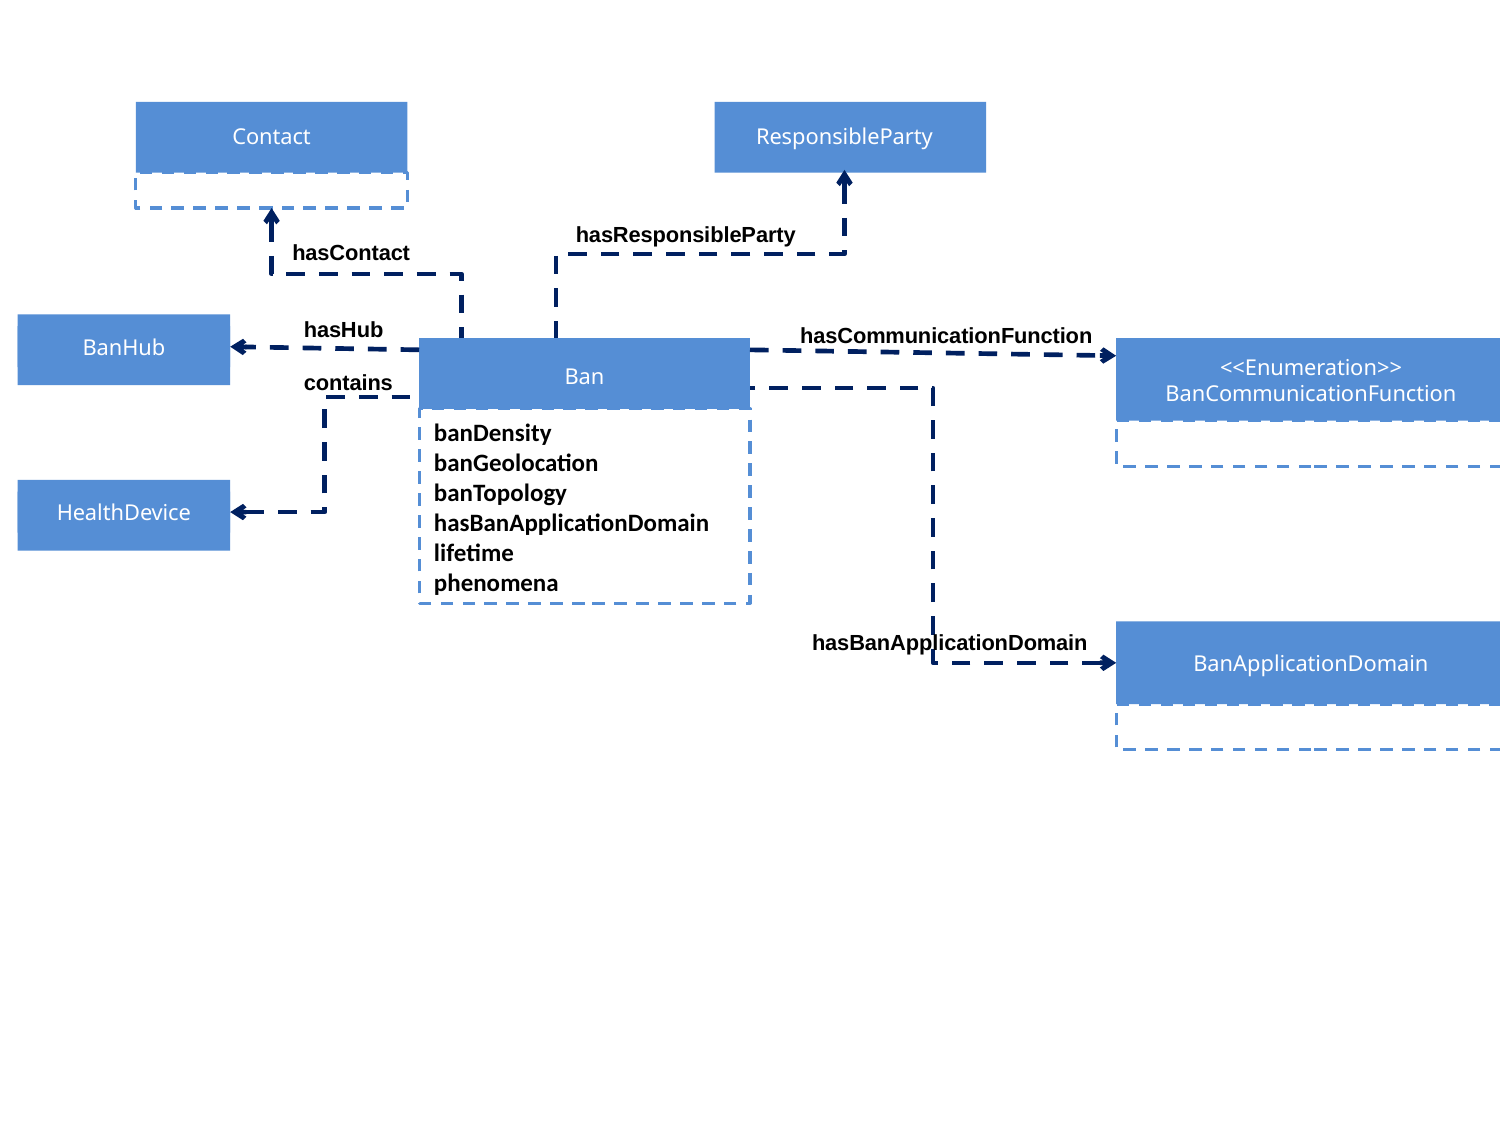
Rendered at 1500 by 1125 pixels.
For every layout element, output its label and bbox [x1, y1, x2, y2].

text_box [17, 101, 1500, 750]
